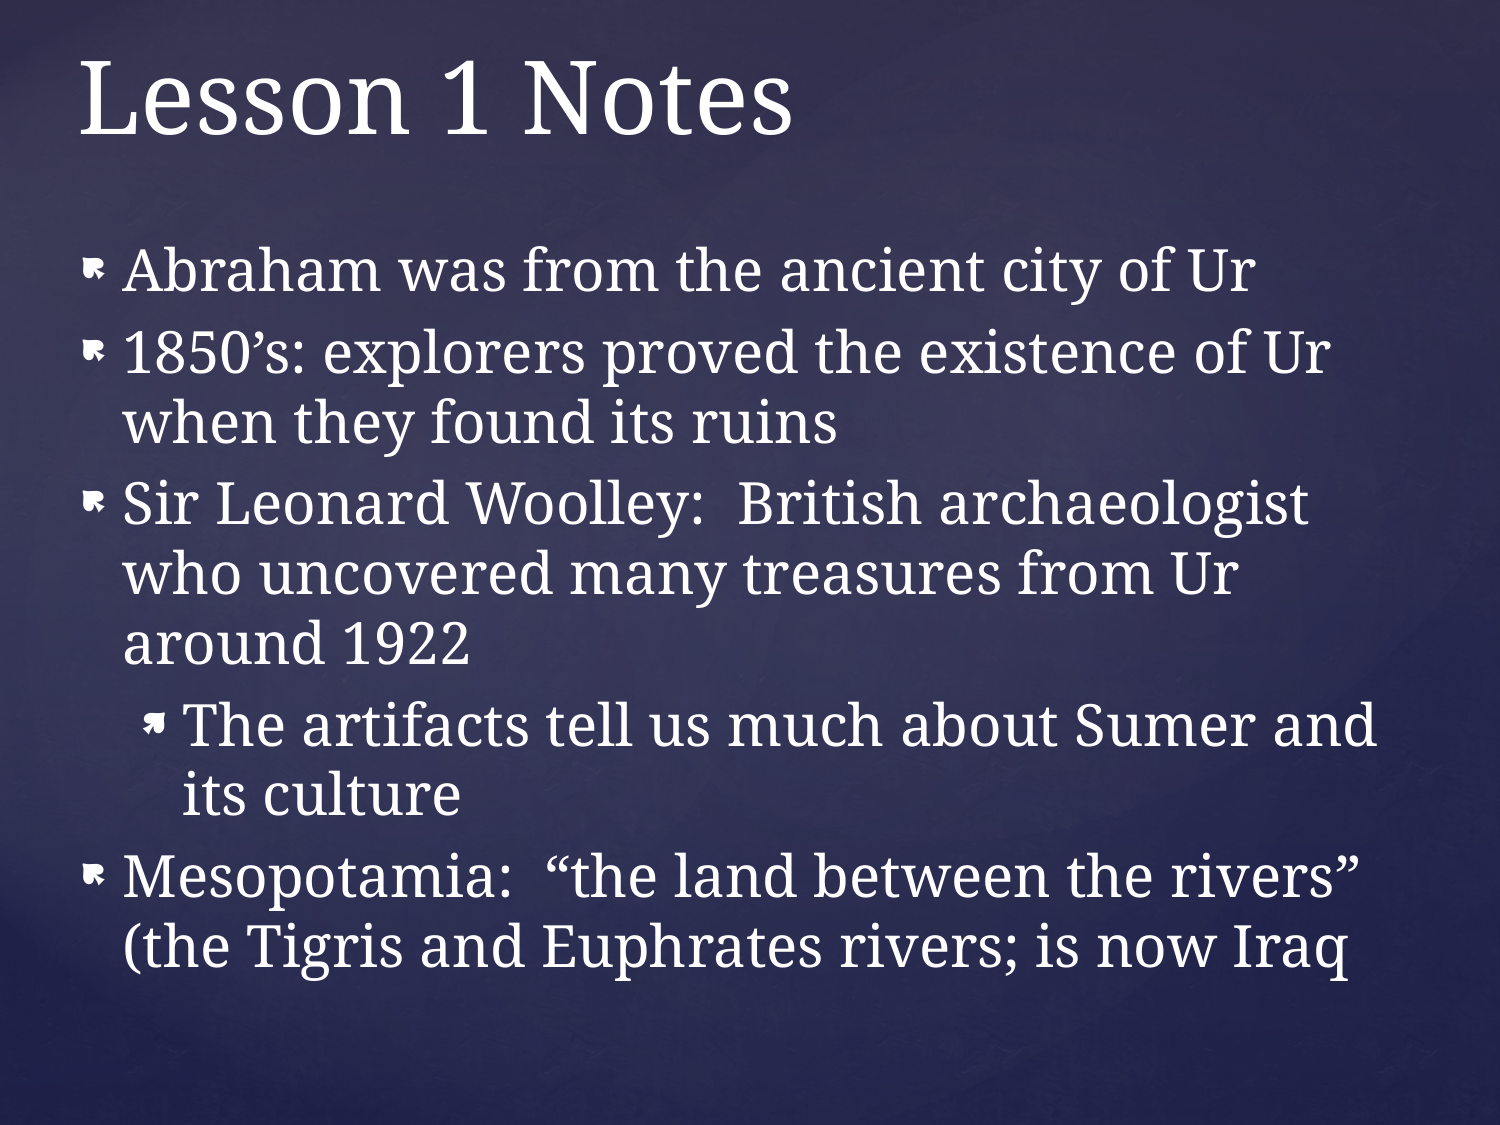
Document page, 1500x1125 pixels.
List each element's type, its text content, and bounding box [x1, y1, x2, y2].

title Lesson 1 Notes [62, 12, 1300, 163]
list Abraham was from the ancient city of Ur 1850’s: explorers proved the existence of Ur when they found its ruins Sir Leonard Woolley: British archaeologist who uncovered many treasures from Ur around 1922 The artifacts tell us much about Sumer and its culture Mesopotamia: “the land between the rivers” (the Tigris and Euphrates rivers; is now Iraq [62, 149, 1450, 1063]
